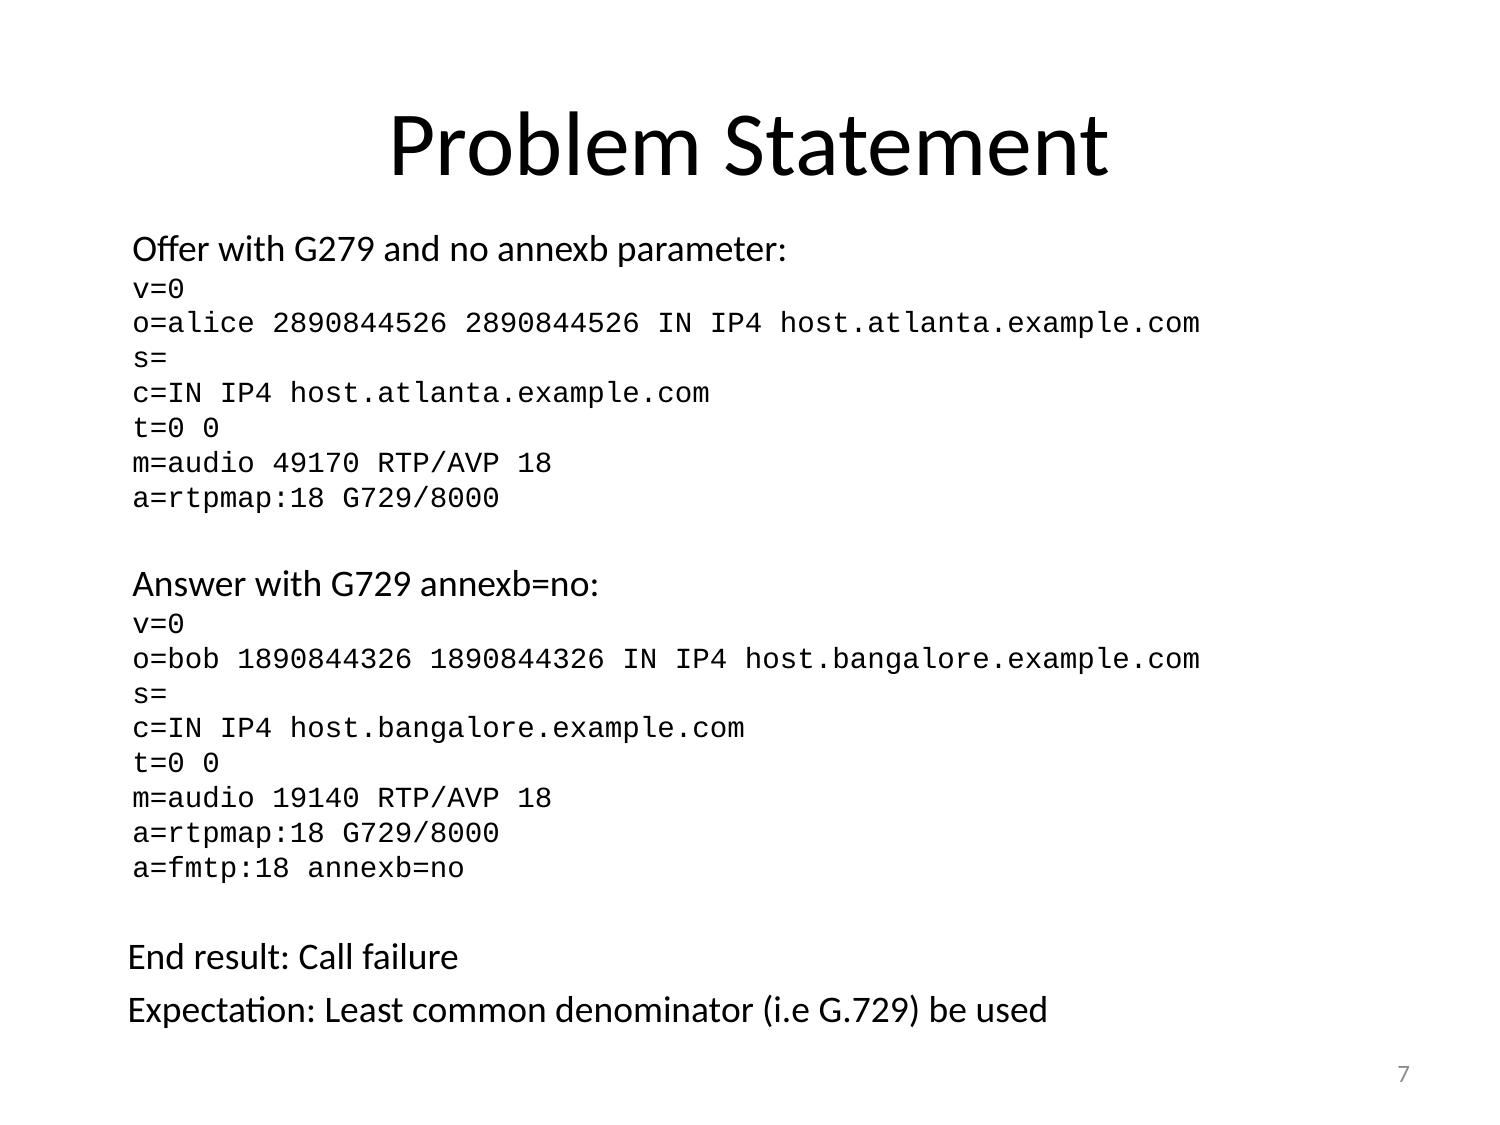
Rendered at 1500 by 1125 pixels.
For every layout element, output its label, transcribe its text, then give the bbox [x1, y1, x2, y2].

title Problem Statement [74, 44, 1426, 233]
list End result: Call failure Expectation: Least common denominator (i.e G.729) be used [112, 924, 1463, 1076]
slide_number 7 [1337, 1076, 1425, 1103]
text_box Offer with G279 and no annexb parameter: v=0 o=alice 2890844526 2890844526 IN IP4 host.atlanta.example.com s= c=IN IP4 host.atlanta.example.com t=0 0 m=audio 49170 RTP/AVP 18 a=rtpmap:18 G729/8000 [99, 216, 1400, 521]
text_box Answer with G729 annexb=no: v=0 o=bob 1890844326 1890844326 IN IP4 host.bangalore.example.com s= c=IN IP4 host.bangalore.example.com t=0 0 m=audio 19140 RTP/AVP 18 a=rtpmap:18 G729/8000 a=fmtp:18 annexb=no [99, 551, 1400, 891]
